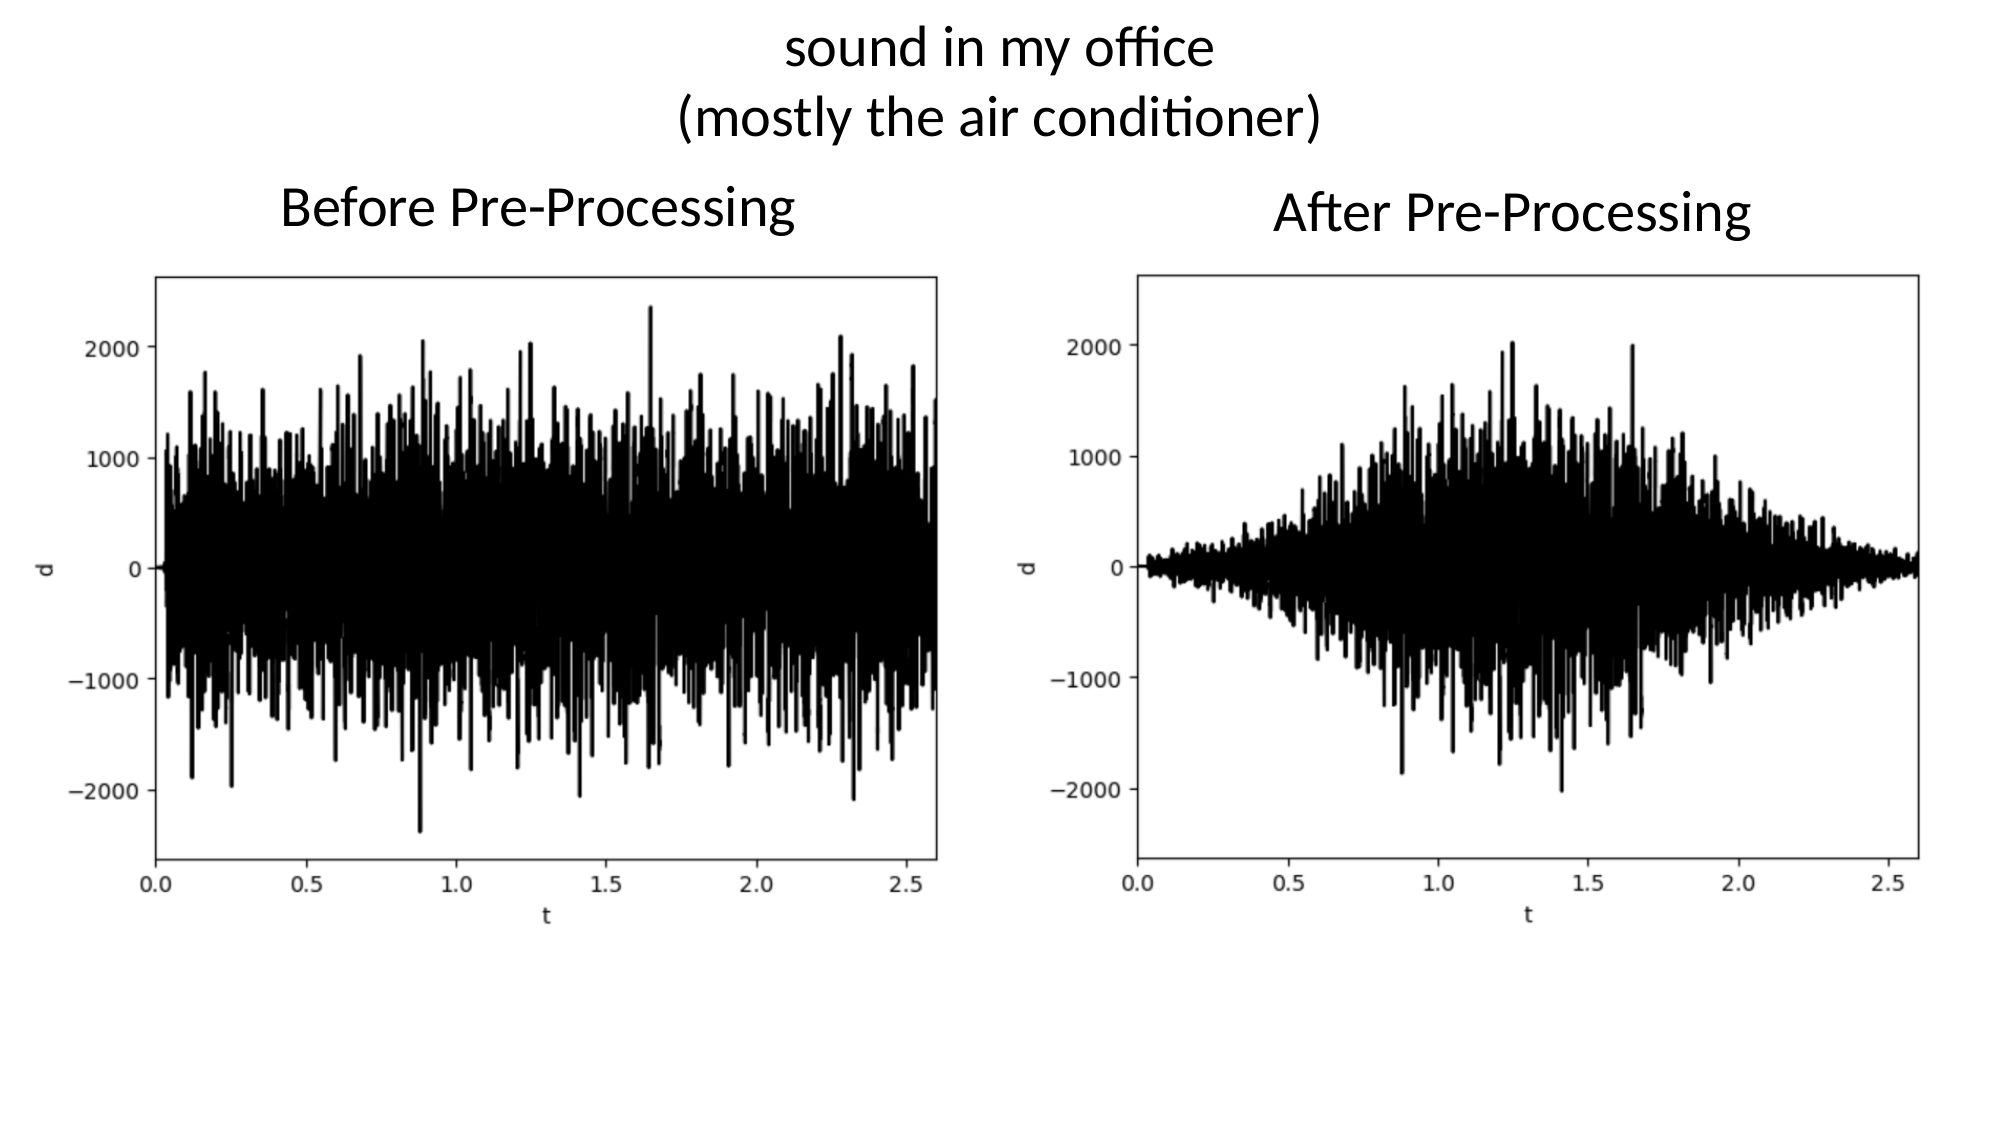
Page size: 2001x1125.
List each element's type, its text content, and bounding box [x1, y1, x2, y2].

picture [999, 264, 1936, 936]
text_box Before Pre-Processing [265, 160, 812, 246]
picture [16, 264, 952, 936]
text_box After Pre-Processing [1259, 166, 1768, 251]
text_box sound in my office (mostly the air conditioner) [661, 0, 1339, 156]
